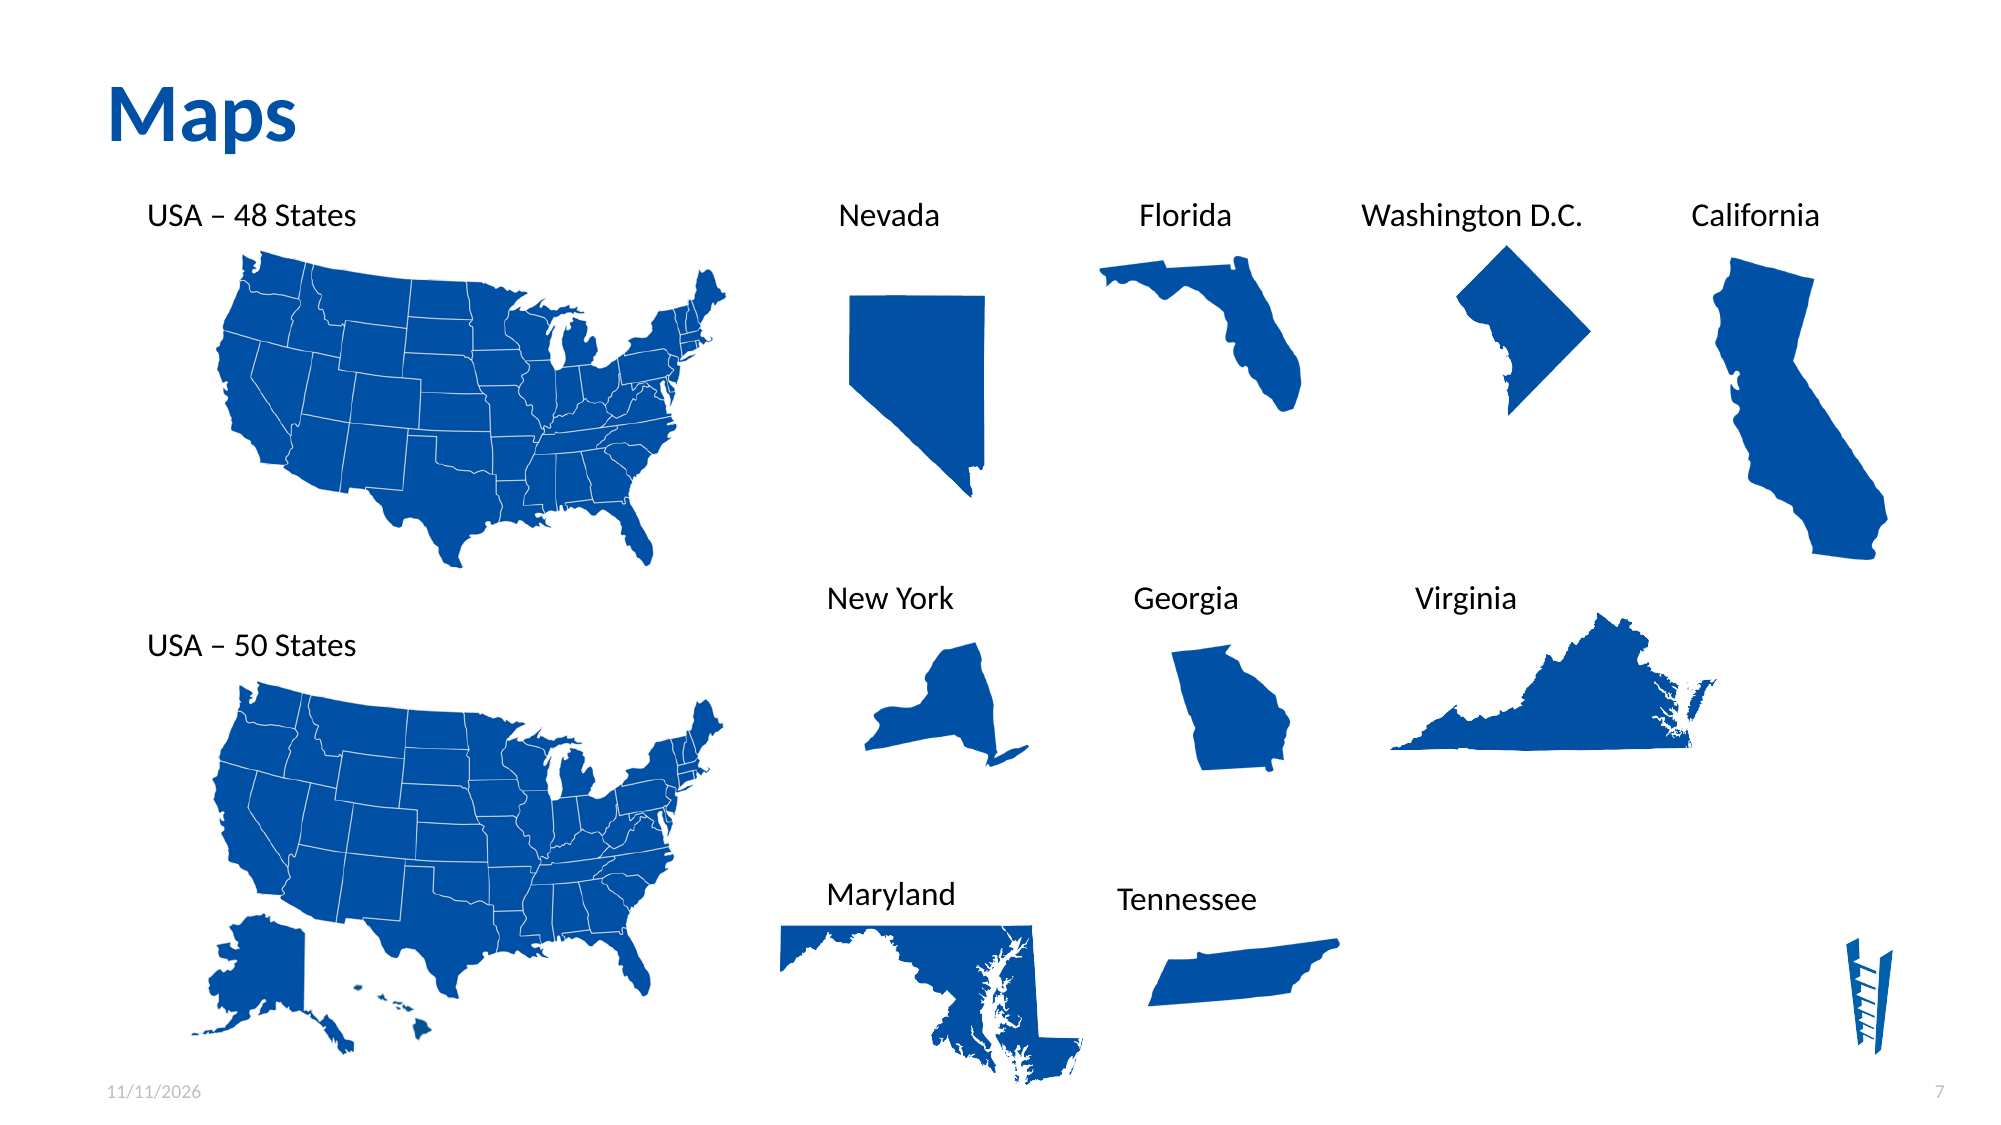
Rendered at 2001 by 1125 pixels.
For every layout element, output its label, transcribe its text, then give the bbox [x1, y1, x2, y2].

picture [1455, 245, 1591, 416]
text_box New York [826, 576, 1053, 617]
picture [838, 618, 1048, 793]
picture [1698, 237, 1897, 581]
text_box California [1691, 192, 1920, 233]
picture [780, 925, 1083, 1085]
picture [1846, 938, 1893, 1055]
text_box USA – 48 States [146, 192, 456, 233]
picture [1086, 237, 1314, 431]
text_box Tennessee [1117, 877, 1356, 918]
text_box USA – 50 States [146, 623, 456, 664]
picture [1125, 913, 1359, 1032]
picture [1148, 618, 1311, 793]
text_box Georgia [1133, 576, 1338, 617]
text_box Washington D.C. [1361, 192, 1683, 233]
picture [1389, 612, 1718, 752]
title Maps [106, 44, 1392, 171]
text_box Florida [1139, 192, 1332, 233]
picture [189, 228, 750, 588]
text_box Virginia [1415, 576, 1617, 611]
text_box Nevada [838, 192, 1040, 233]
picture [177, 665, 738, 1072]
picture [849, 295, 985, 499]
text_box Maryland [826, 871, 1056, 912]
